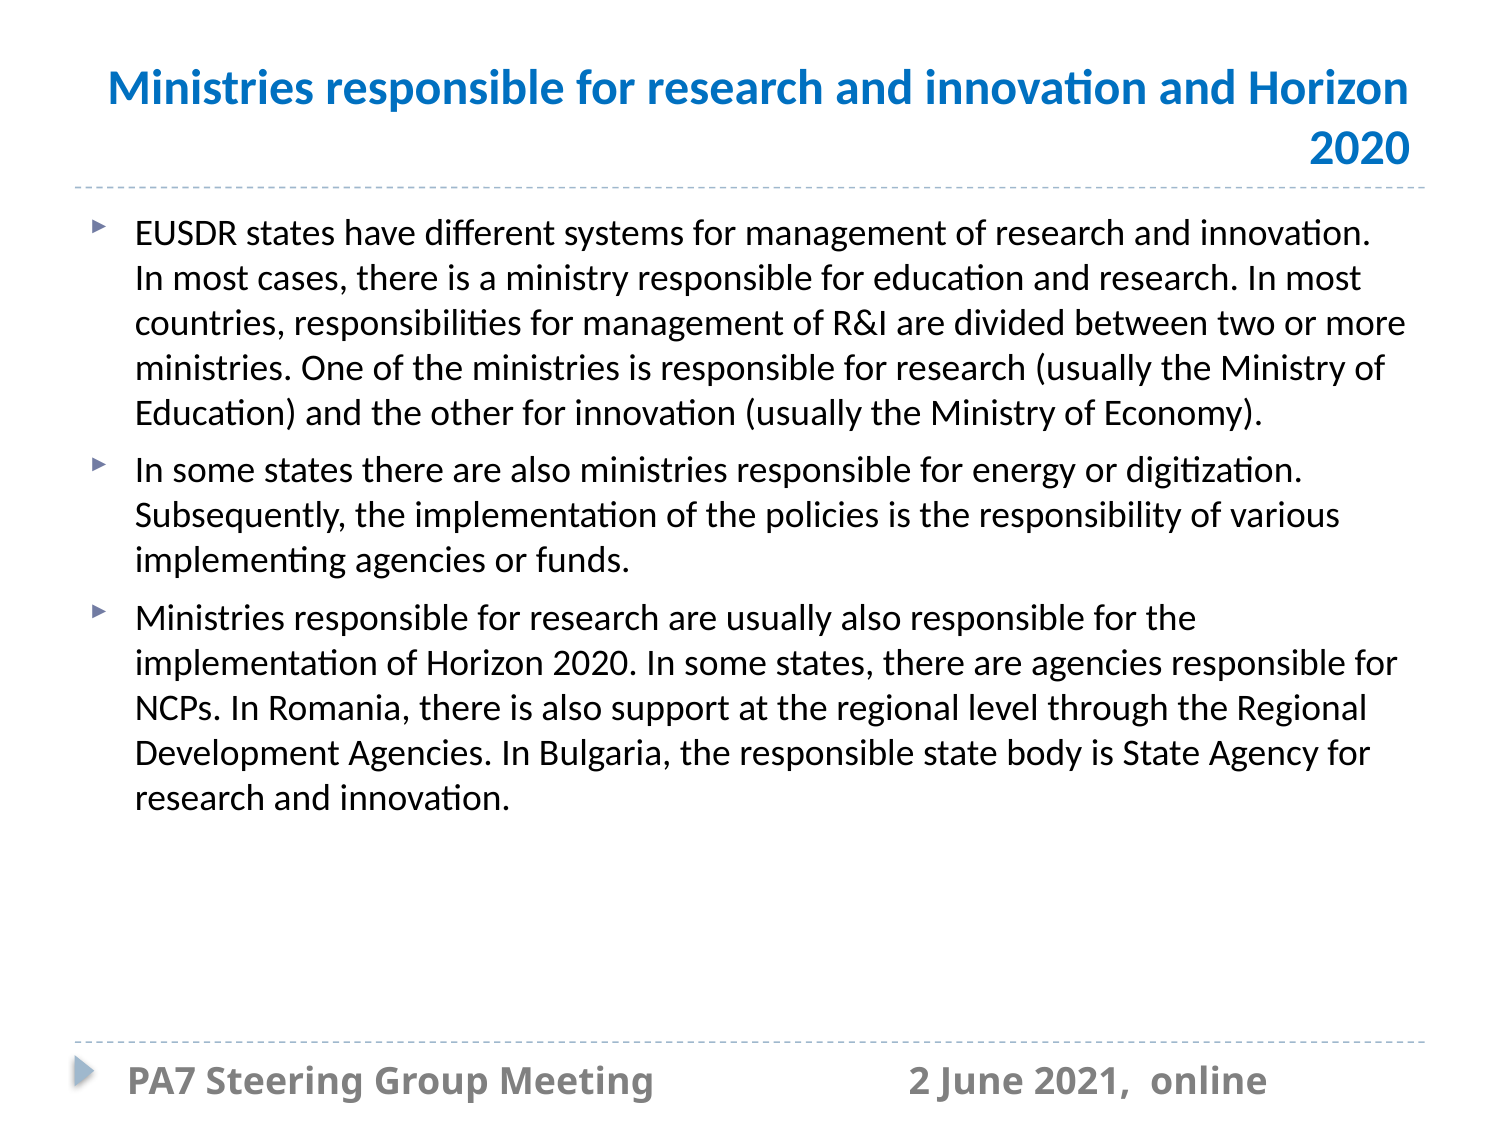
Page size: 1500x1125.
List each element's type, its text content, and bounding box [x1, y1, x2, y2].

title Ministries responsible for research and innovation and Horizon 2020 [75, 19, 1425, 182]
list EUSDR states have different systems for management of research and innovation. In most cases, there is a ministry responsible for education and research. In most countries, responsibilities for management of R&I are divided between two or more ministries. One of the ministries is responsible for research (usually the Ministry of Education) and the other for innovation (usually the Ministry of Economy). In some states there are also ministries responsible for energy or digitization. Subsequently, the implementation of the policies is the responsibility of various implementing agencies or funds. Ministries responsible for research are usually also responsible for the implementation of Horizon 2020. In some states, there are agencies responsible for NCPs. In Romania, there is also support at the regional level through the Regional Development Agencies. In Bulgaria, the responsible state body is State Agency for research and innovation. [75, 200, 1425, 1010]
text_box PA7 Steering Group Meeting 2 June 2021, online [112, 1049, 1471, 1109]
